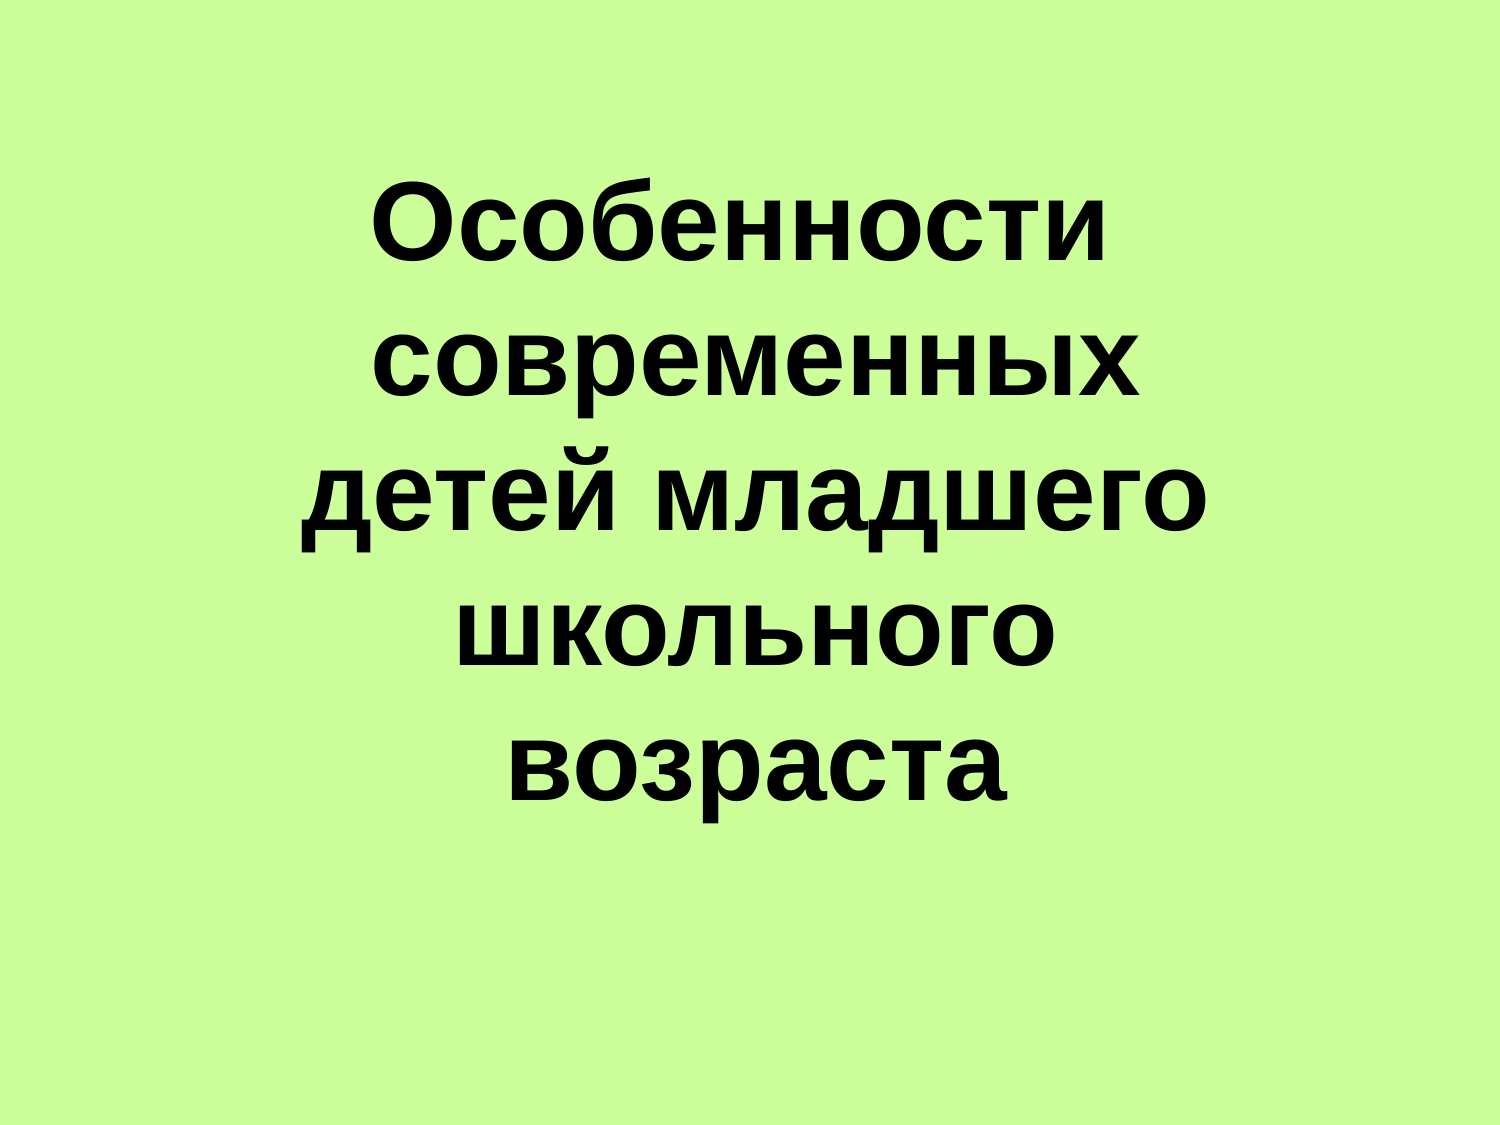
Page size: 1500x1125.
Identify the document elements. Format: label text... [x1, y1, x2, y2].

text_box Особенности современных детей младшего школьного возраста [234, 140, 1278, 831]
